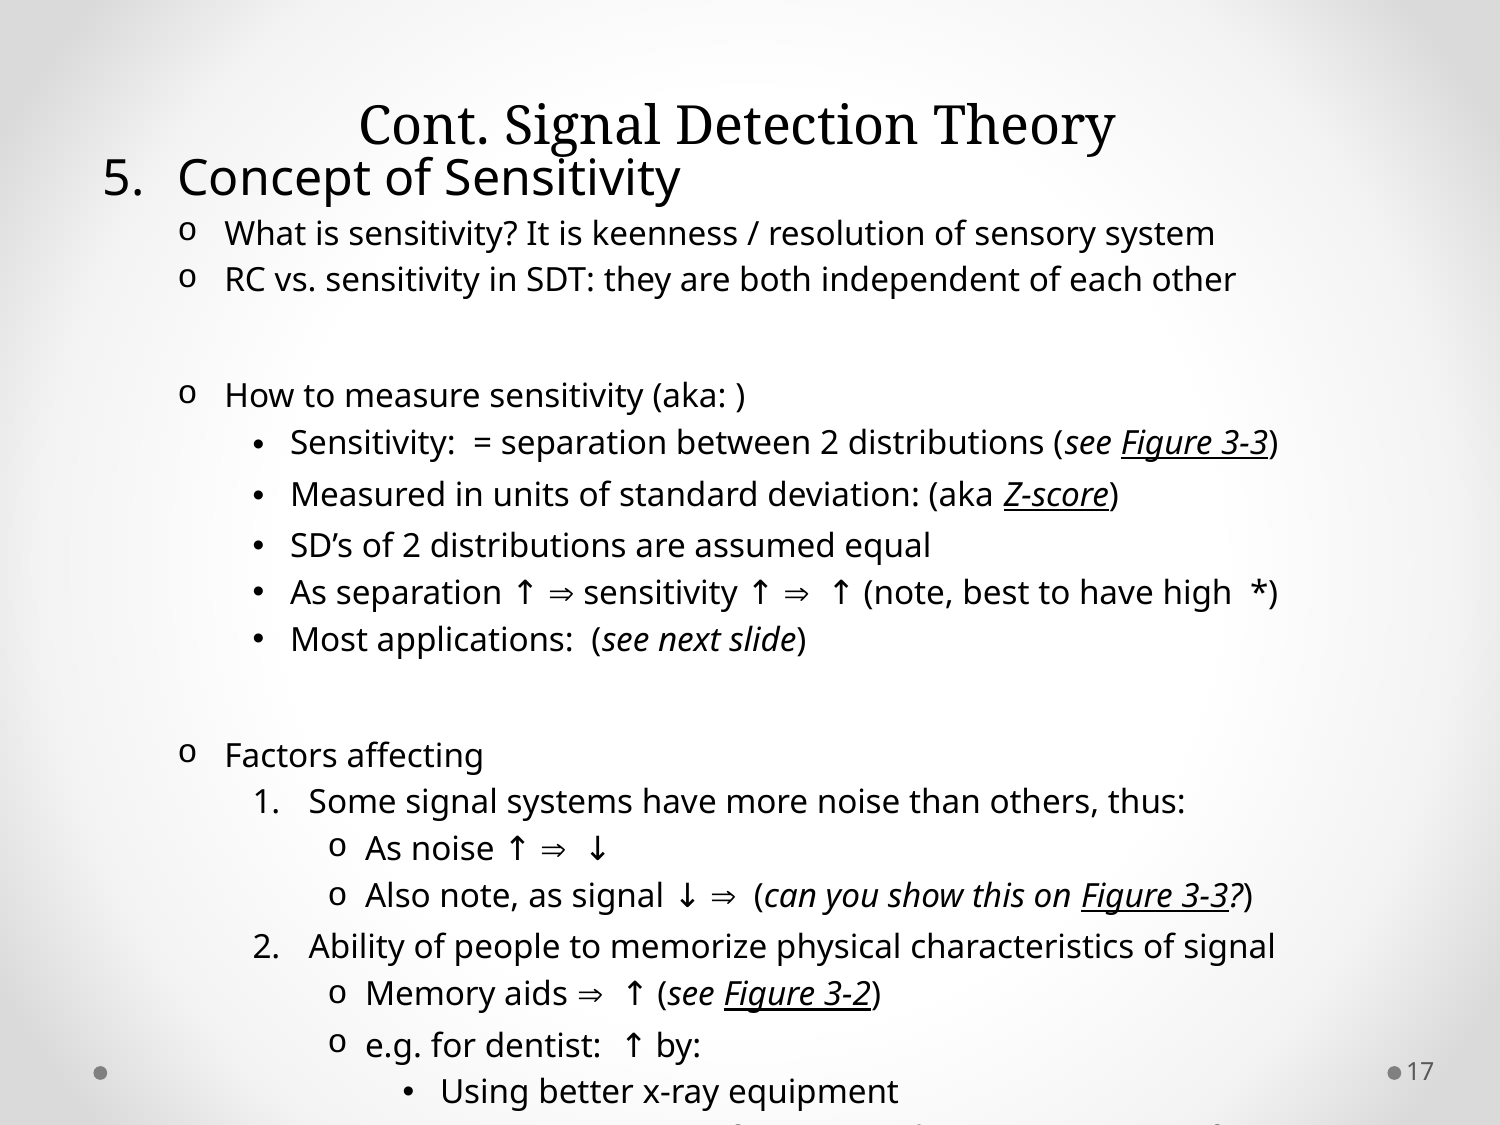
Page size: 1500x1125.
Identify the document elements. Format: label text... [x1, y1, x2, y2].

title Cont. Signal Detection Theory [62, 62, 1413, 163]
slide_number 17 [1401, 1042, 1494, 1103]
picture [0, 1, 1500, 1125]
